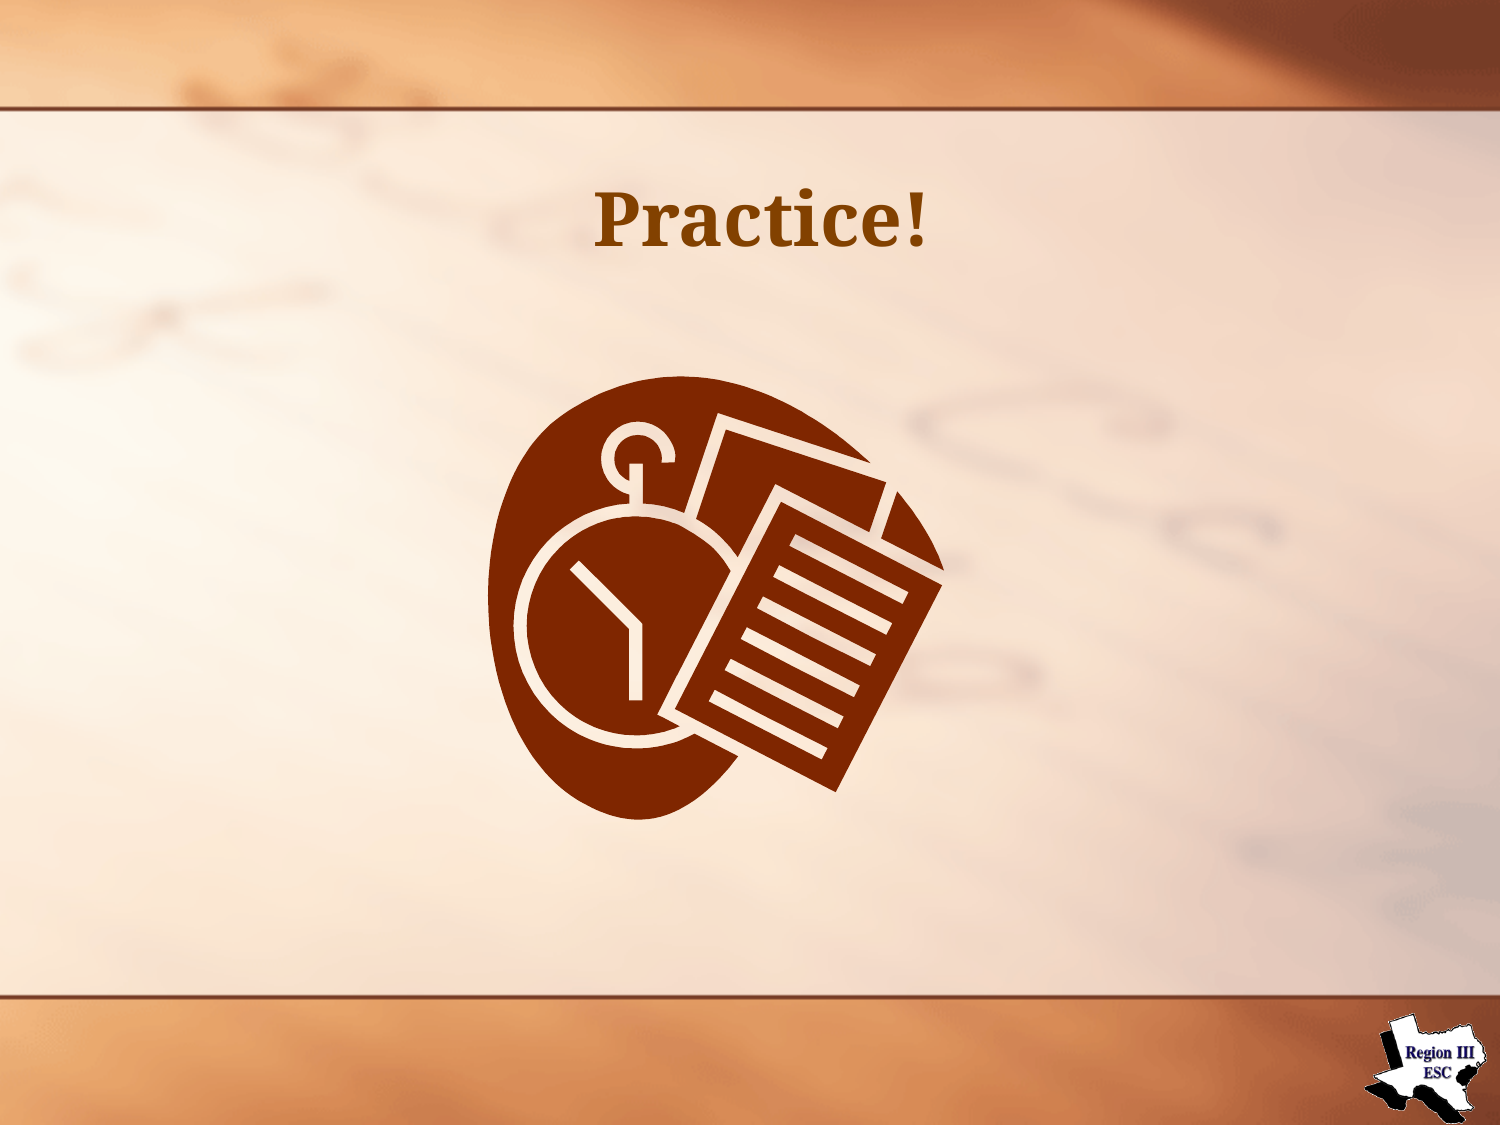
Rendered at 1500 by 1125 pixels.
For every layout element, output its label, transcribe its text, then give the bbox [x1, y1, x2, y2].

title Practice! [112, 125, 1413, 270]
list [487, 374, 945, 820]
picture [0, 0, 1500, 1125]
